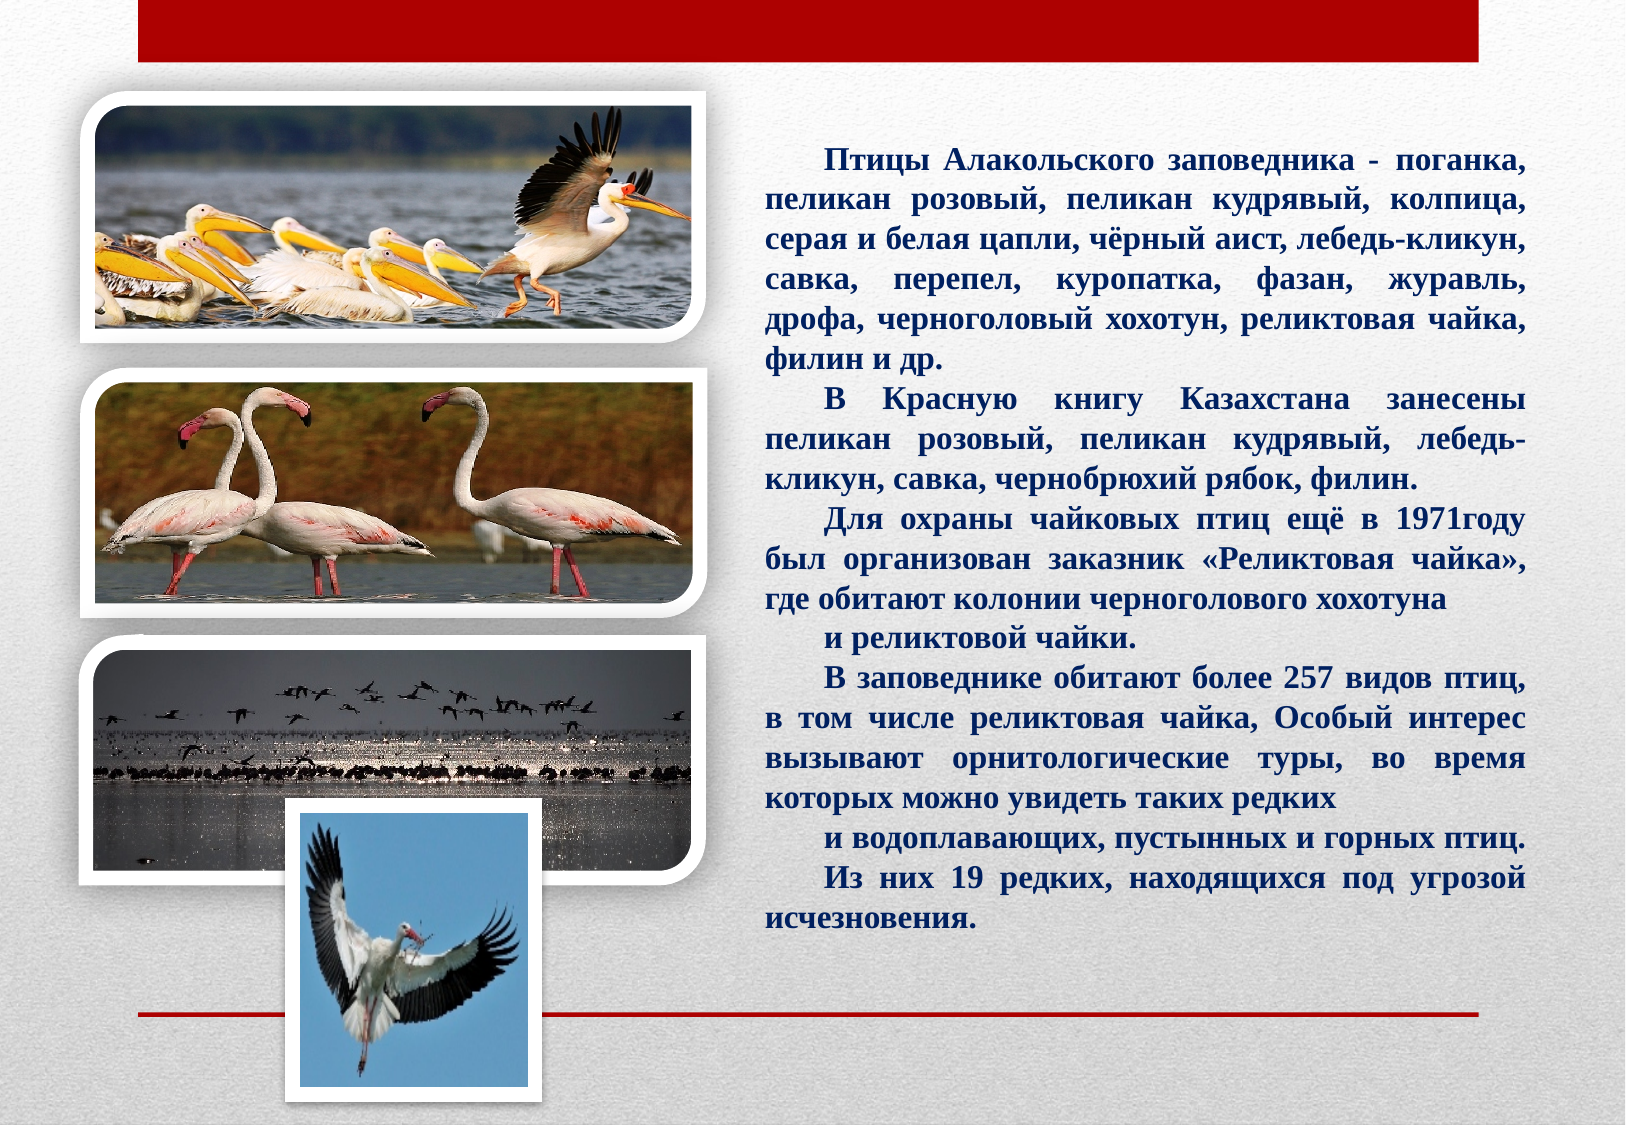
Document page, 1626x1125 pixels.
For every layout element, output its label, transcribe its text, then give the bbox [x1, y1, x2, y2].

text_box Птицы Алакольского заповедника - поганка, пеликан розовый, пеликан кудрявый, колпица, серая и белая цапли, чёрный аист, лебедь-кликун, савка, перепел, куропатка, фазан, журавль, дрофа, черноголовый хохотун, реликтовая чайка, филин и др. В Красную книгу Казахстана занесены пеликан розовый, пеликан кудрявый, лебедь-кликун, савка, чернобрюхий рябок, филин. Для охраны чайковых птиц ещё в 1971году был организован заказник «Реликтовая чайка», где обитают колонии черноголового хохотуна и реликтовой чайки. В заповеднике обитают более 257 видов птиц, в том числе реликтовая чайка, Особый интерес вызывают орнитологические туры, во время которых можно увидеть таких редких и водоплавающих, пустынных и горных птиц. Из них 19 редких, находящихся под угрозой исчезновения. [749, 129, 1543, 943]
picture [86, 97, 700, 337]
picture [85, 641, 700, 1089]
picture [86, 374, 701, 612]
